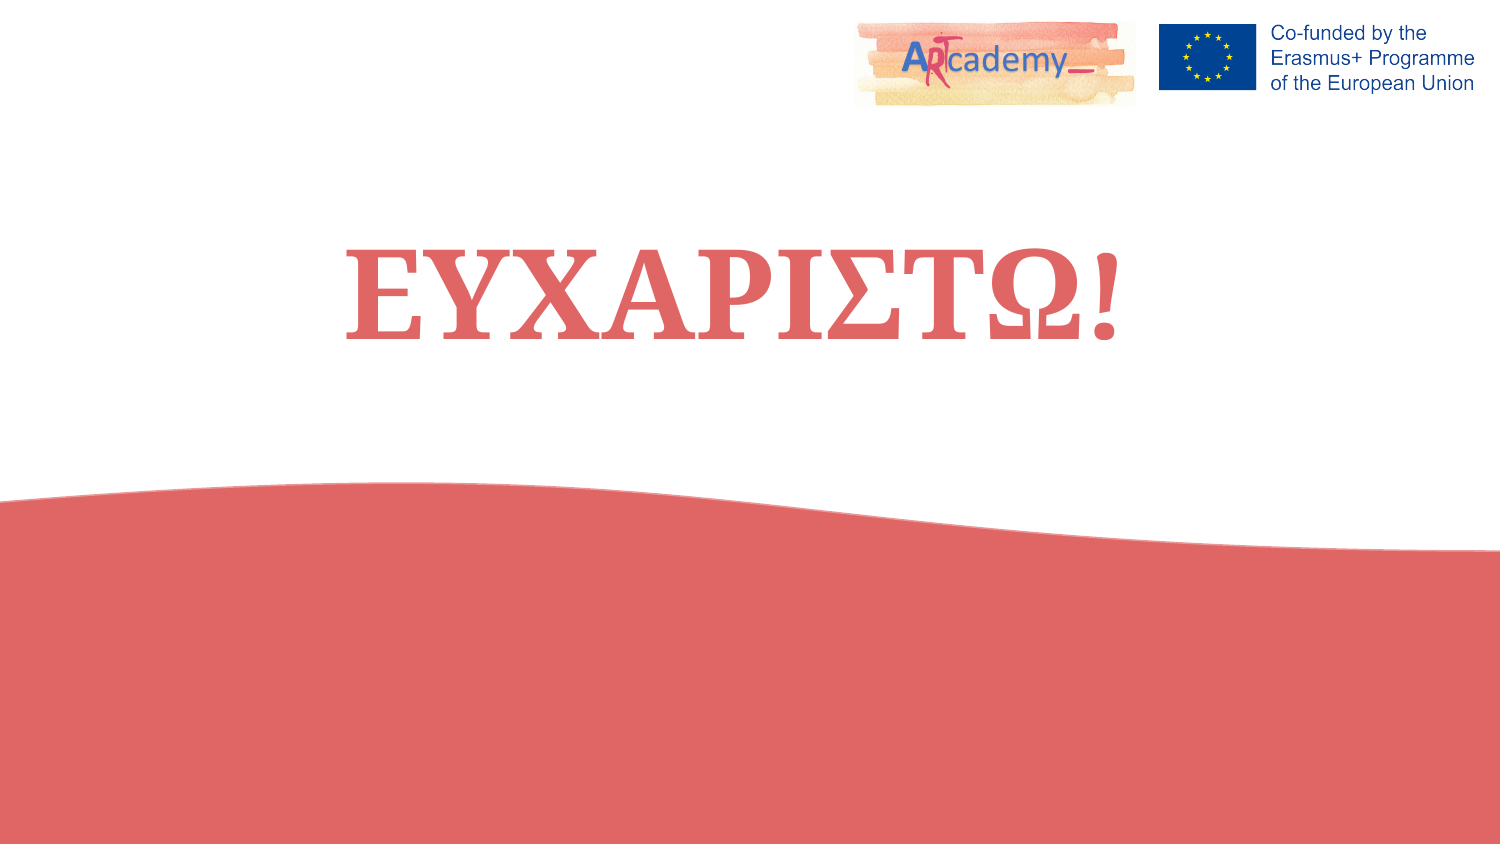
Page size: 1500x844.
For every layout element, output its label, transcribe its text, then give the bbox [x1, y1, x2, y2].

picture [1158, 24, 1474, 94]
picture [854, 2, 1137, 138]
text_box [0, 483, 1500, 844]
title ΕΥΧΑΡΙΣΤΩ! [150, 200, 1322, 275]
